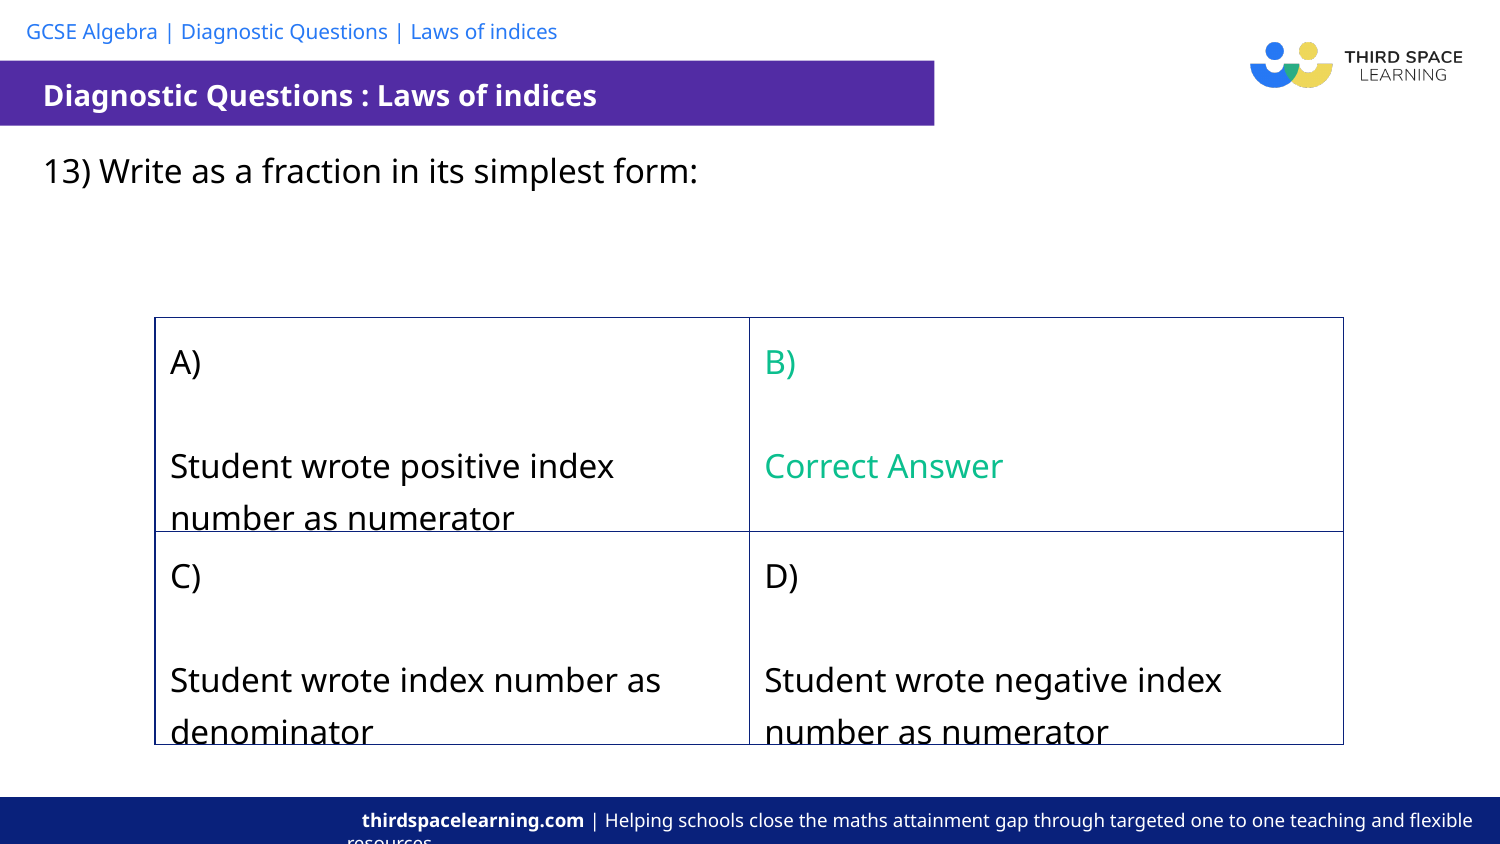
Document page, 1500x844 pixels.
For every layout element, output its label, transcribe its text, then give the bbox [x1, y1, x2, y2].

picture [1250, 33, 1465, 99]
text_box Diagnostic Questions : Laws of indices [27, 61, 778, 127]
